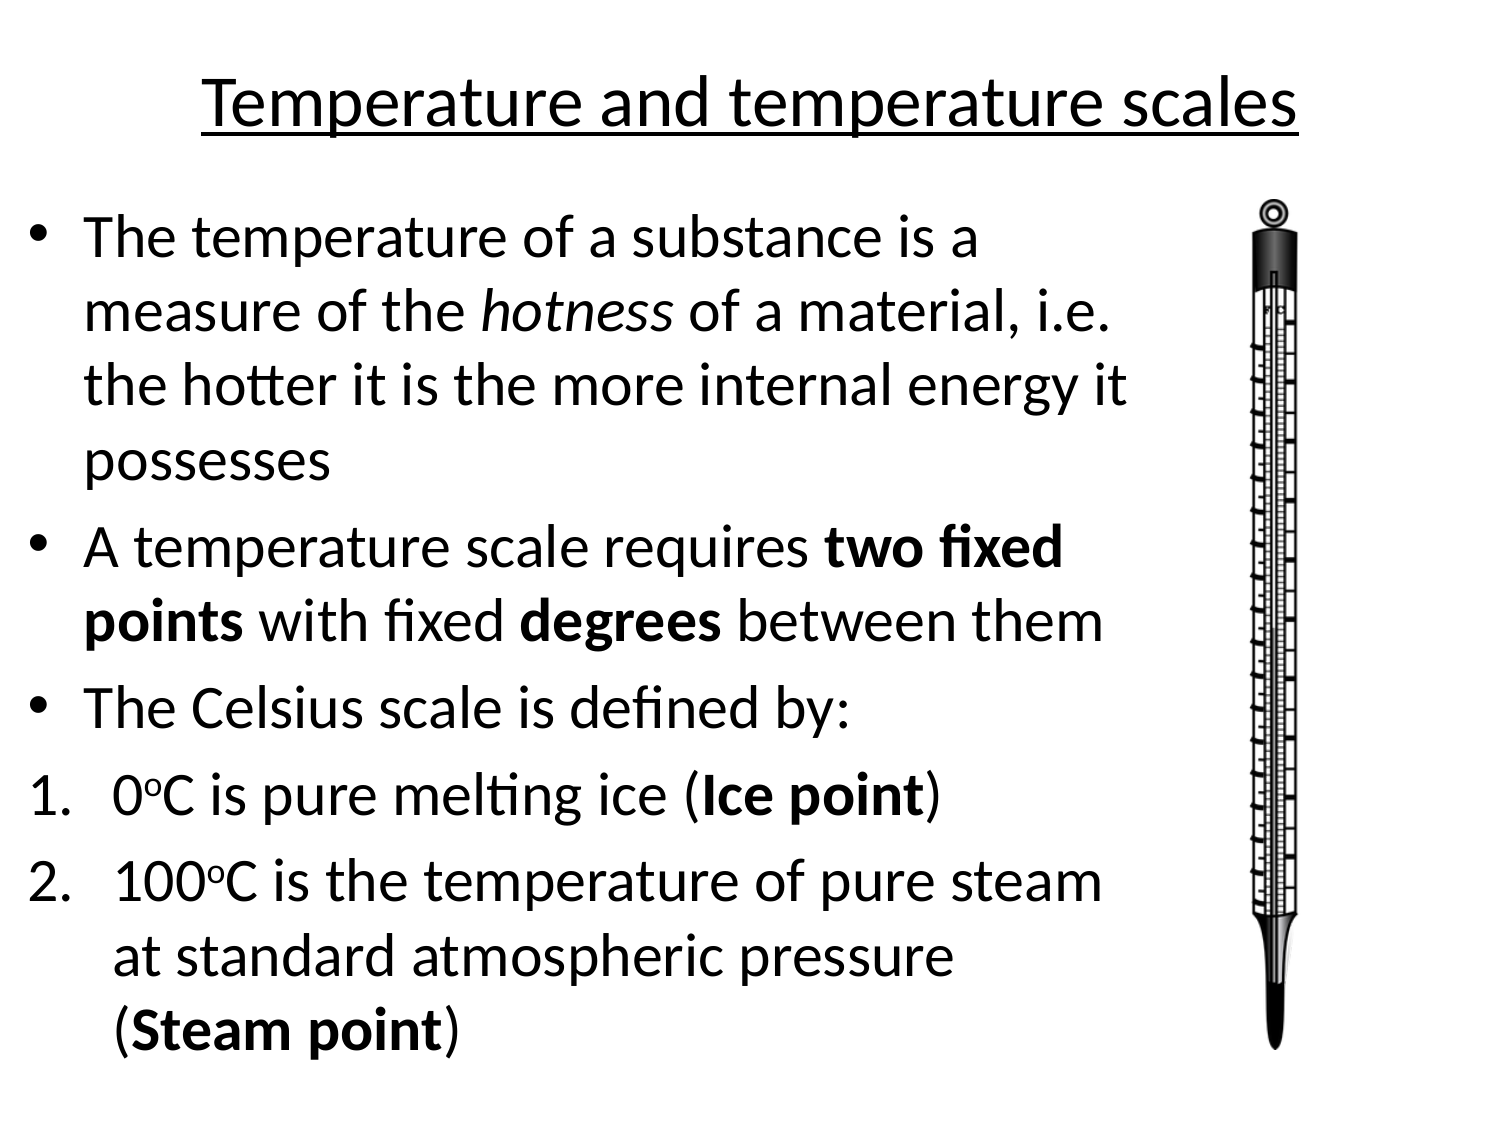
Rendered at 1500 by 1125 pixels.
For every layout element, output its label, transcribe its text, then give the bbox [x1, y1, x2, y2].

title Temperature and temperature scales [75, 45, 1425, 150]
picture [1062, 199, 1488, 1051]
list The temperature of a substance is a measure of the hotness of a material, i.e. the hotter it is the more internal energy it possesses A temperature scale requires two fixed points with fixed degrees between them The Celsius scale is defined by: 0oC is pure melting ice (Ice point) 100oC is the temperature of pure steam at standard atmospheric pressure (Steam point) [12, 187, 1150, 1088]
